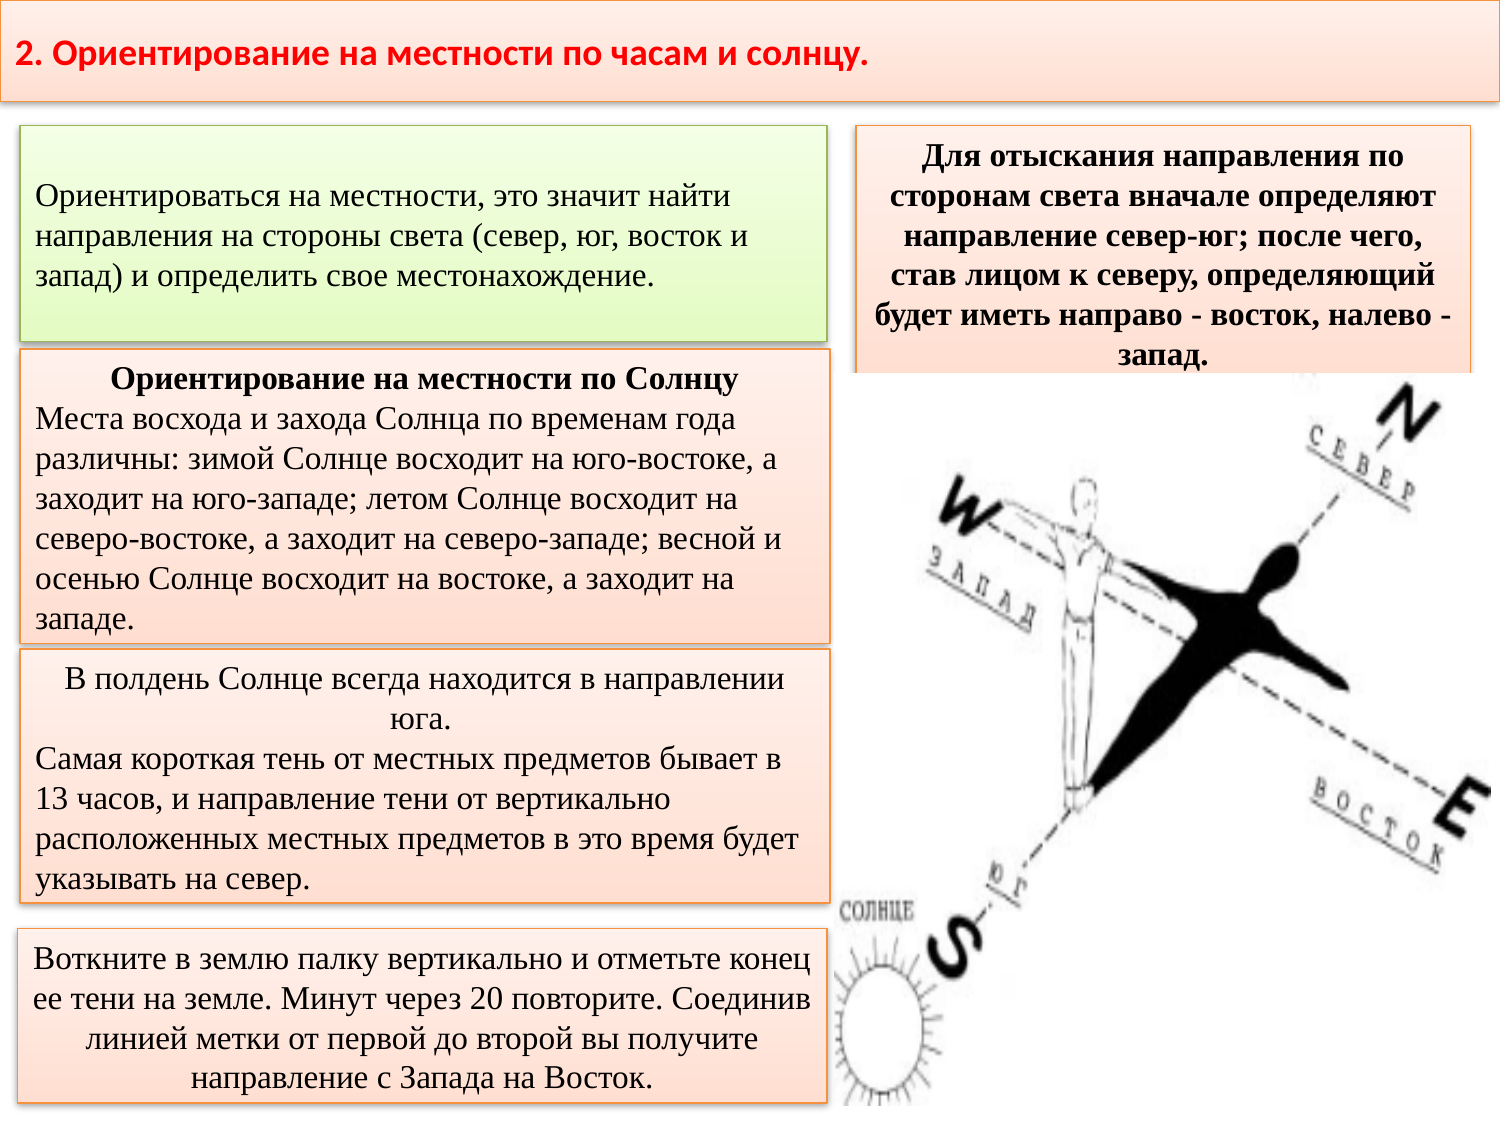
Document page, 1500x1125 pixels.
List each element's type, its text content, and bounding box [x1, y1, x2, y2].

text_box 2. Ориентирование на местности по часам и солнцу. [0, 0, 1500, 102]
text_box Воткните в землю палку вертикально и отметьте конец ее тени на земле. Минут через 20 повторите. Соединив линией метки от первой до второй вы получите направление с Запада на Восток. [17, 928, 828, 1104]
text_box Ориентирование на местности по Солнцу Места восхода и захода Солнца по временам года различны: зимой Солнце восходит на юго-востоке, а заходит на юго-западе; летом Солнце восходит на северо-востоке, а заходит на северо-западе; весной и осенью Солнце восходит на востоке, а заходит на западе. [19, 348, 831, 644]
text_box Для отыскания направления по сторонам света вначале определяют направление север-юг; после чего, став лицом к северу, определяющий будет иметь направо - восток, налево - запад. [855, 125, 1471, 371]
text_box Ориентироваться на местности, это значит найти направления на стороны света (север, юг, восток и запад) и определить свое местонахождение. [19, 125, 828, 342]
text_box В полдень Солнце всегда находится в направлении юга. Самая короткая тень от местных предметов бывает в 13 часов, и направление тени от вертикально расположенных местных предметов в это время будет указывать на север. [19, 648, 829, 904]
picture [834, 373, 1492, 1106]
